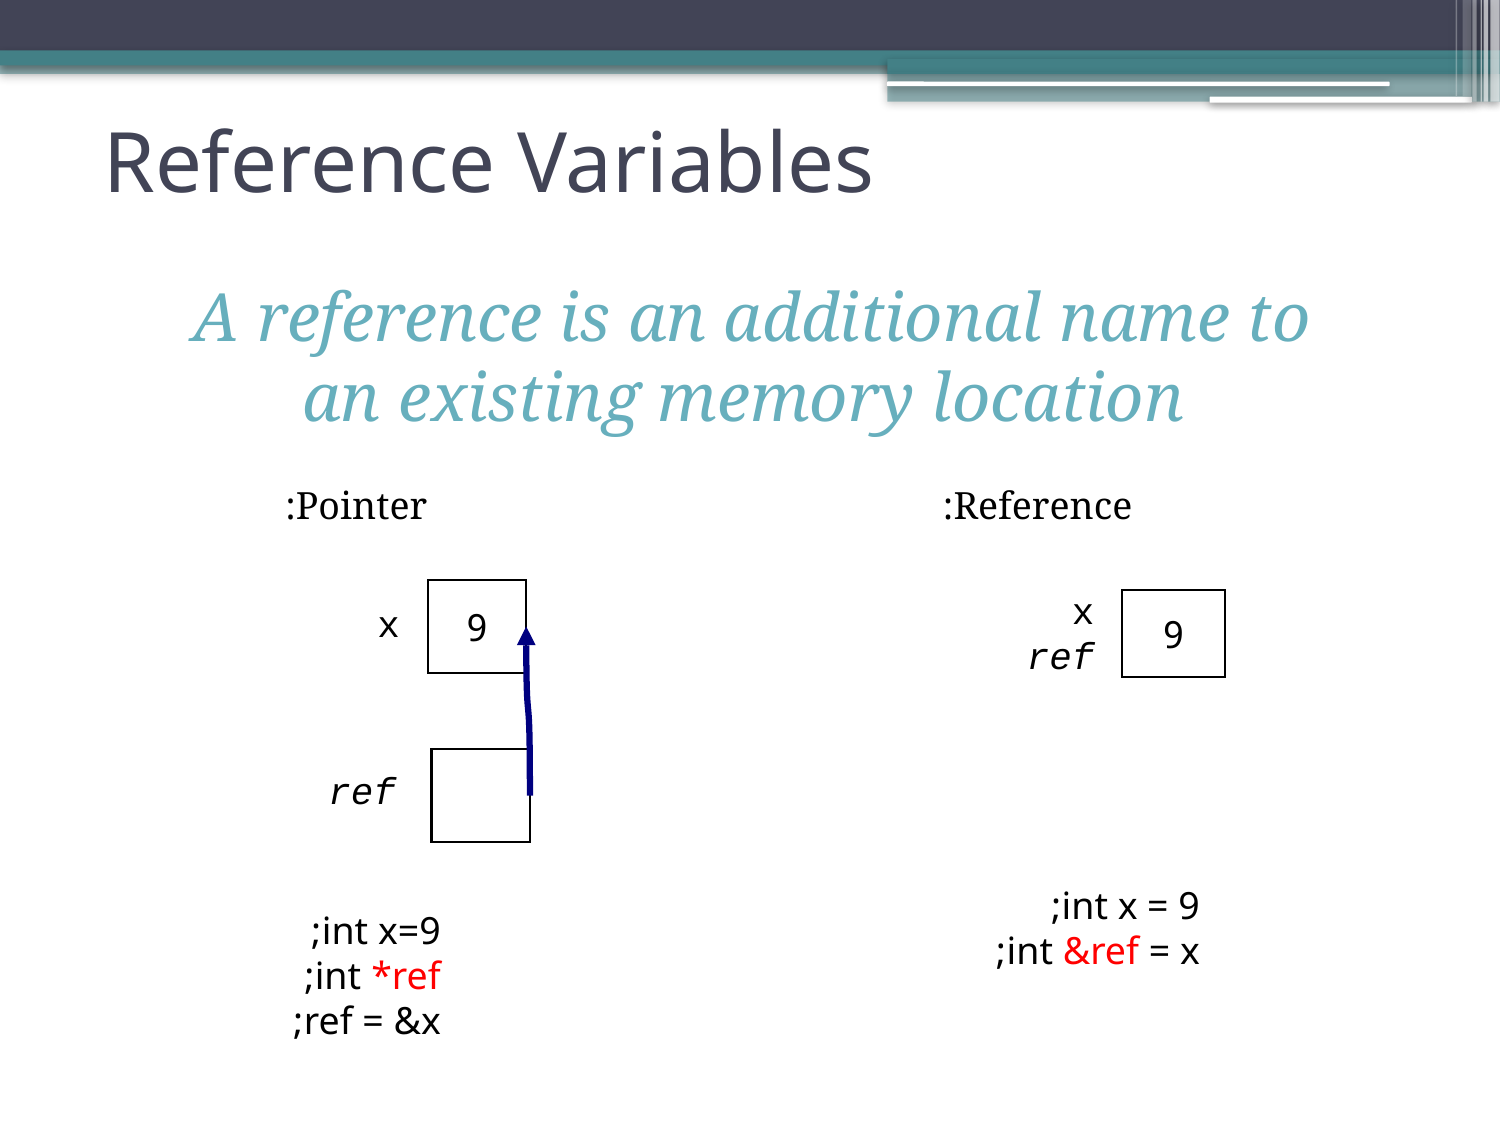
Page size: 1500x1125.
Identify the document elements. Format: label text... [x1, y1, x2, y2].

title Reference Variables [88, 71, 1439, 247]
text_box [262, 474, 531, 843]
text_box int x = 9; int &ref = x; [980, 874, 1215, 980]
text_box int x=9; int *ref; ref = &x; [277, 899, 456, 1050]
text_box A reference is an additional name to an existing memory location [99, 267, 1388, 442]
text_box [914, 474, 1226, 695]
